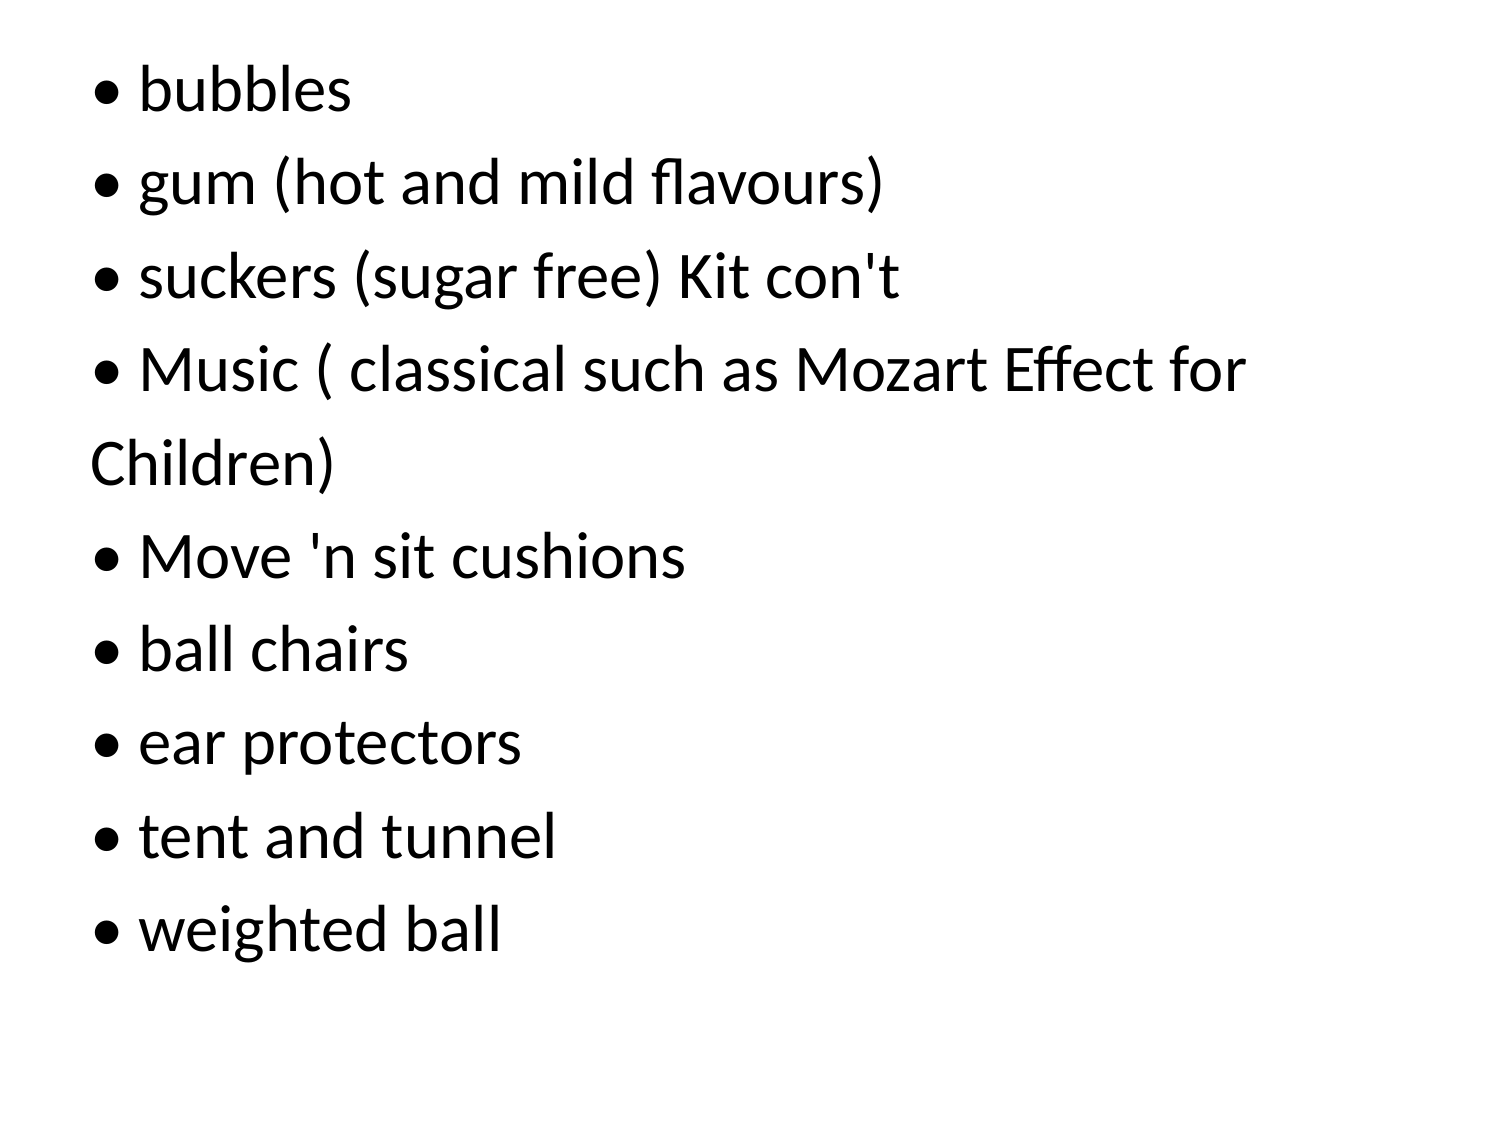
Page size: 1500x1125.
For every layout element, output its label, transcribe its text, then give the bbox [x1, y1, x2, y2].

list • bubbles • gum (hot and mild flavours) • suckers (sugar free) Kit con't • Music ( classical such as Mozart Effect for Children) • Move 'n sit cushions • ball chairs • ear protectors • tent and tunnel • weighted ball [75, 37, 1425, 1063]
